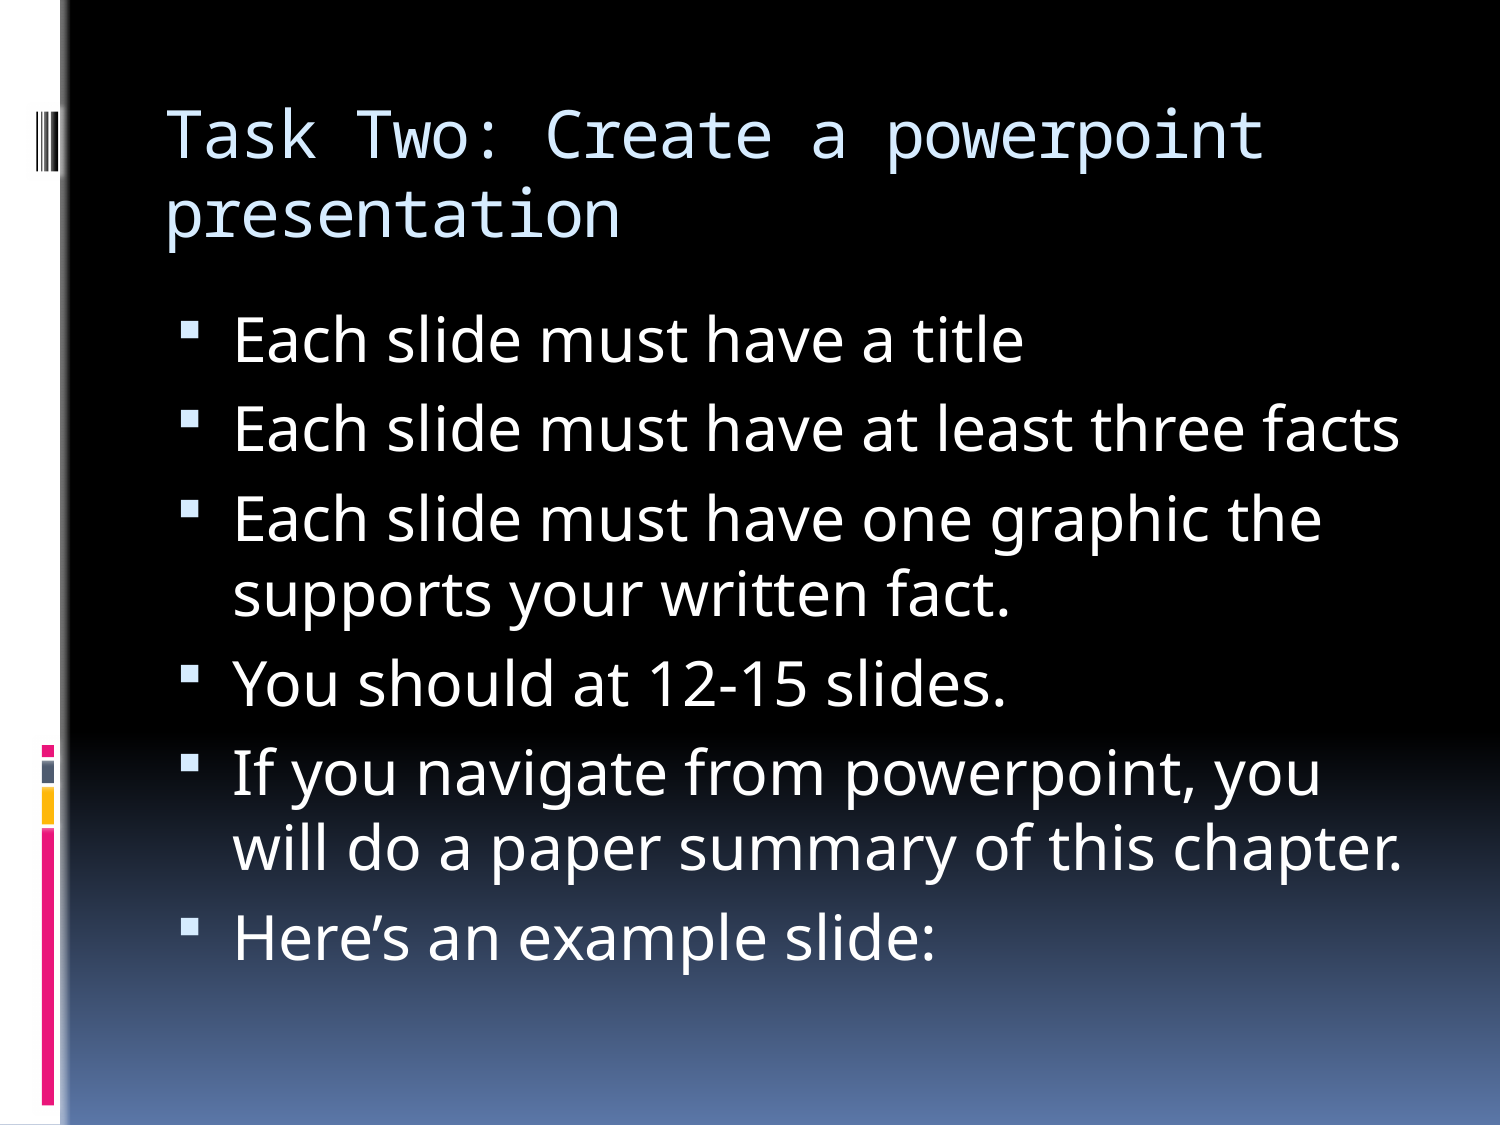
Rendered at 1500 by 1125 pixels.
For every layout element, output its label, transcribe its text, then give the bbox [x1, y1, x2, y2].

title Task Two: Create a powerpoint presentation [150, 83, 1425, 234]
list Each slide must have a title Each slide must have at least three facts Each slide must have one graphic the supports your written fact. You should at 12-15 slides. If you navigate from powerpoint, you will do a paper summary of this chapter. Here’s an example slide: [150, 292, 1425, 1043]
